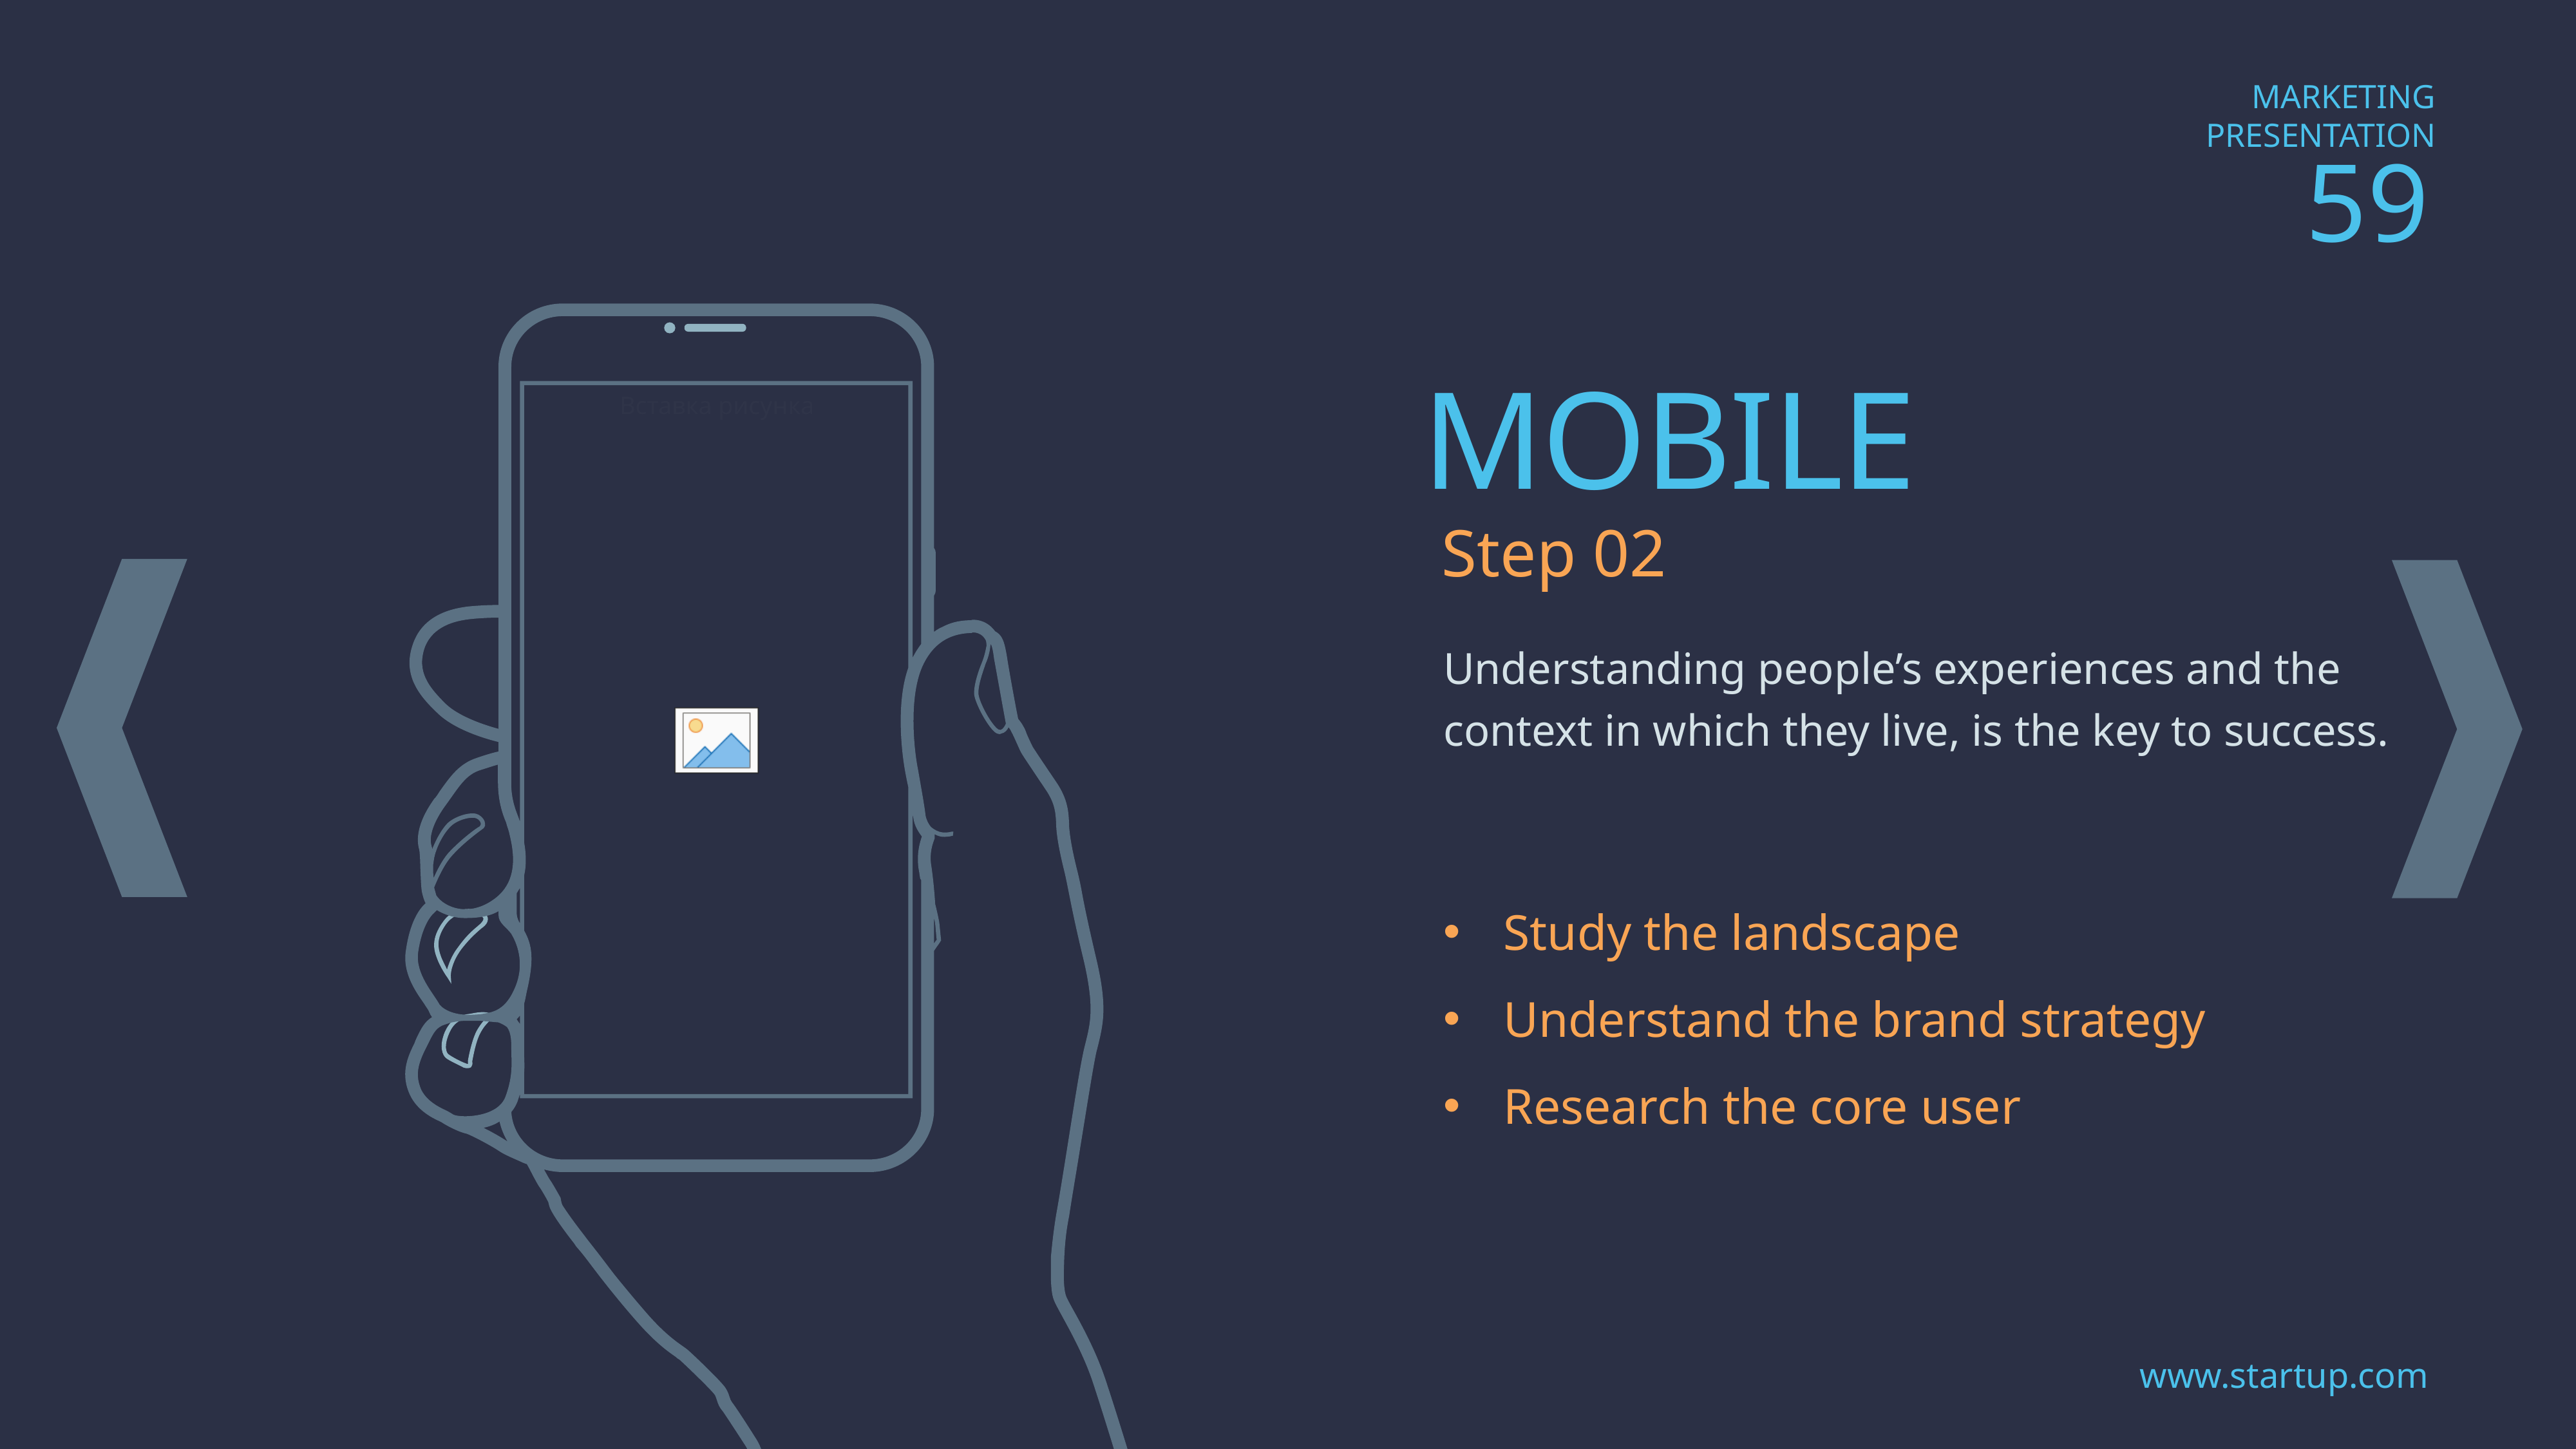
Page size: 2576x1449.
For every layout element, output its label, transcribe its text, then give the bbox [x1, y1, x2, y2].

text_box Step 02 [1441, 516, 1667, 590]
text_box [664, 322, 676, 334]
text_box MOBILE [1422, 354, 1916, 516]
picture [524, 385, 910, 1096]
text_box [405, 303, 1128, 1449]
text_box [466, 1012, 487, 1014]
text_box [684, 323, 746, 332]
text_box [2391, 559, 2523, 899]
text_box [55, 558, 189, 898]
text_box [434, 916, 488, 984]
text_box Study the landscape Understand the brand strategy Research the core user [1443, 873, 2284, 1134]
text_box Understanding people’s experiences and the context in which they live, is the key to success. [1443, 630, 2429, 755]
text_box [441, 1021, 489, 1068]
